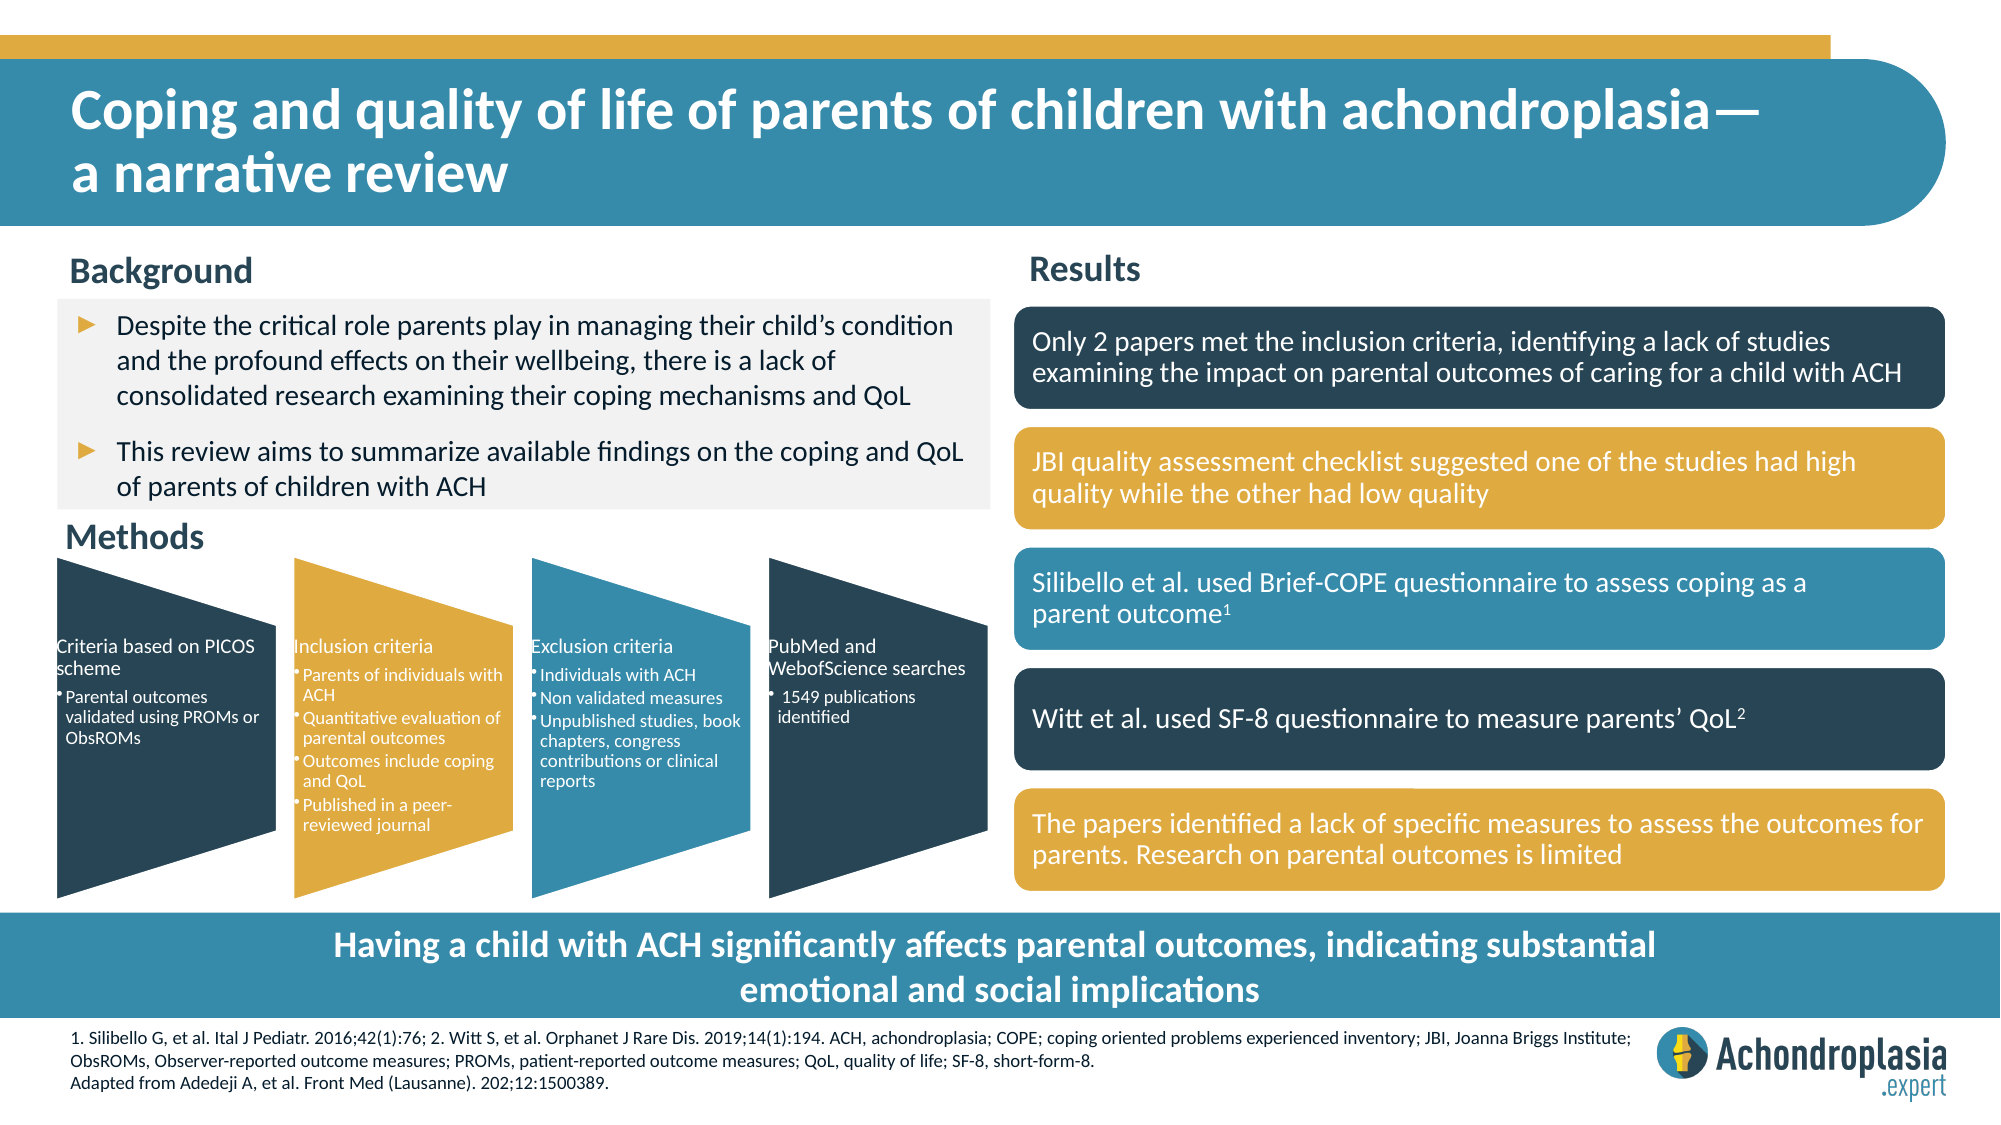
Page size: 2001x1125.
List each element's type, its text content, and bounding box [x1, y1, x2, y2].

footer 1. Silibello G, et al. Ital J Pediatr. 2016;42(1):76; 2. Witt S, et al. Orphanet J Rare Dis. 2019;14(1):194. ACH, achondroplasia; COPE; coping oriented problems experienced inventory; JBI, Joanna Briggs Institute; ObsROMs, Observer-reported outcome measures; PROMs, patient-reported outcome measures; QoL, quality of life; SF-8, short-form-8. Adapted from Adedeji A, et al. Front Med (Lausanne). 202;12:1500389. [55, 1005, 1656, 1102]
title Coping and quality of life of parents of children with achondroplasia— a narrative review [56, 59, 1888, 225]
list Despite the critical role parents play in managing their child’s condition and the profound effects on their wellbeing, there is a lack of consolidated research examining their coping mechanisms and QoL This review aims to summarize available findings on the coping and QoL of parents of children with ACH [57, 298, 991, 510]
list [55, 556, 989, 900]
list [1013, 298, 1947, 899]
picture [1656, 1027, 1947, 1102]
list Having a child with ACH significantly affects parental outcomes, indicating substantial emotional and social implications [0, 912, 2000, 1018]
